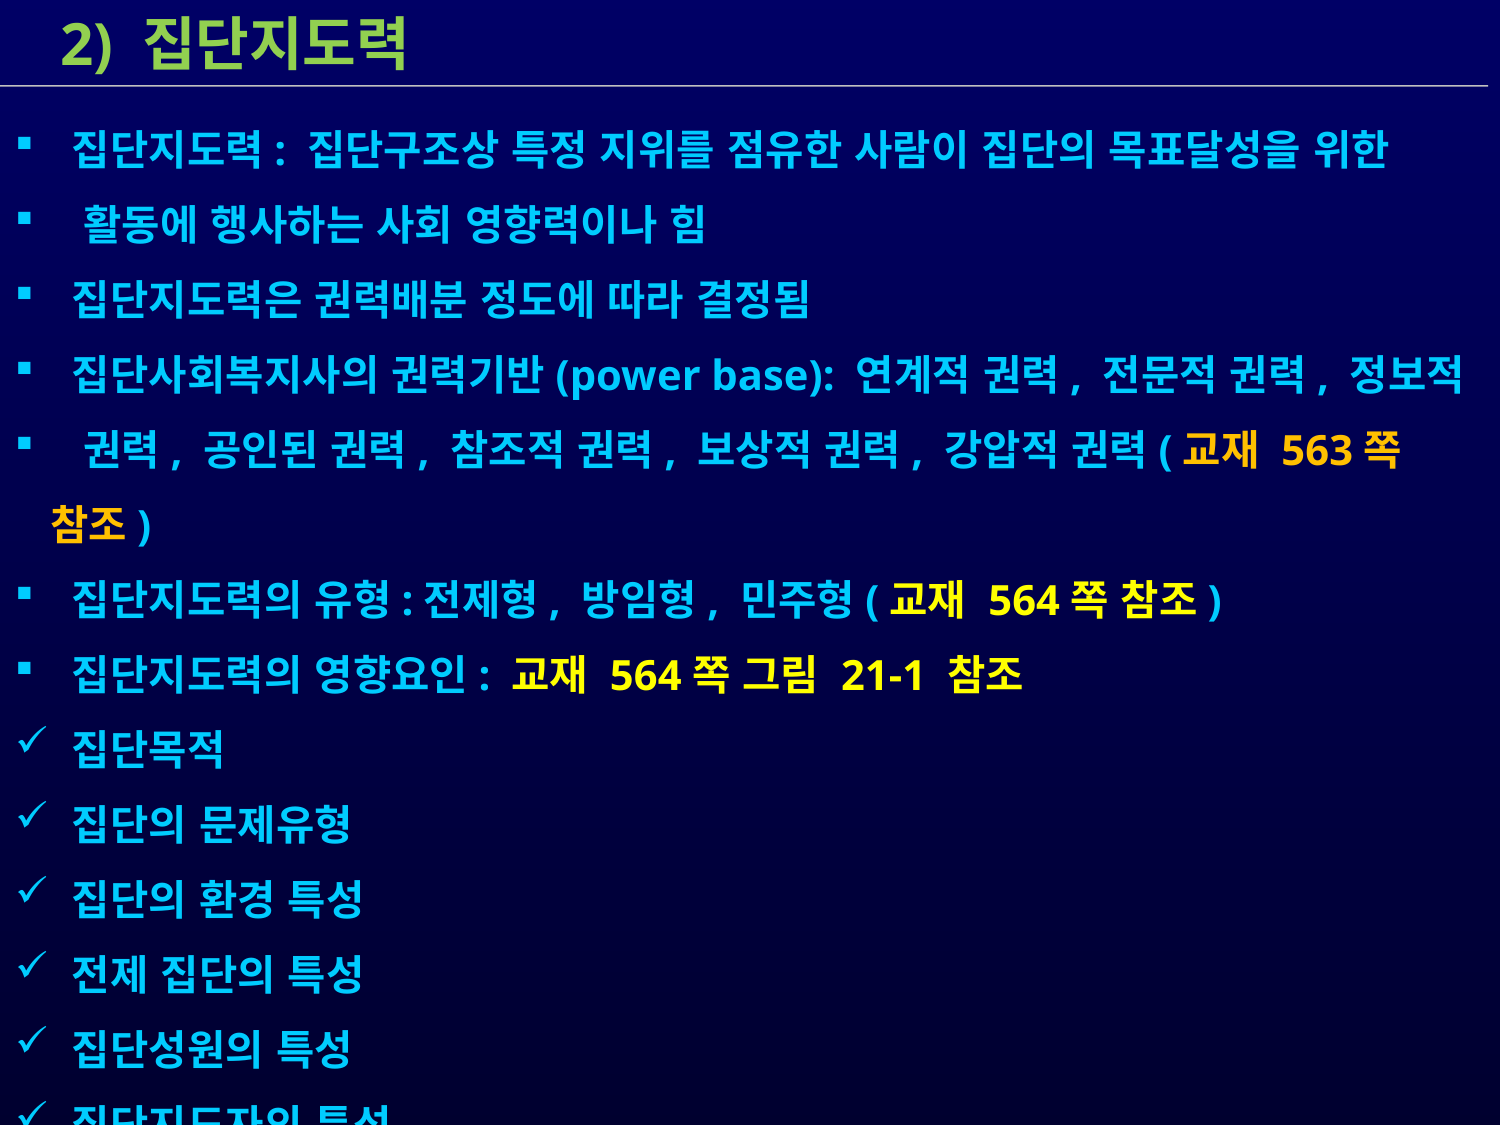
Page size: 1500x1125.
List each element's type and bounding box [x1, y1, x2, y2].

text_box [0, 0, 1500, 1080]
